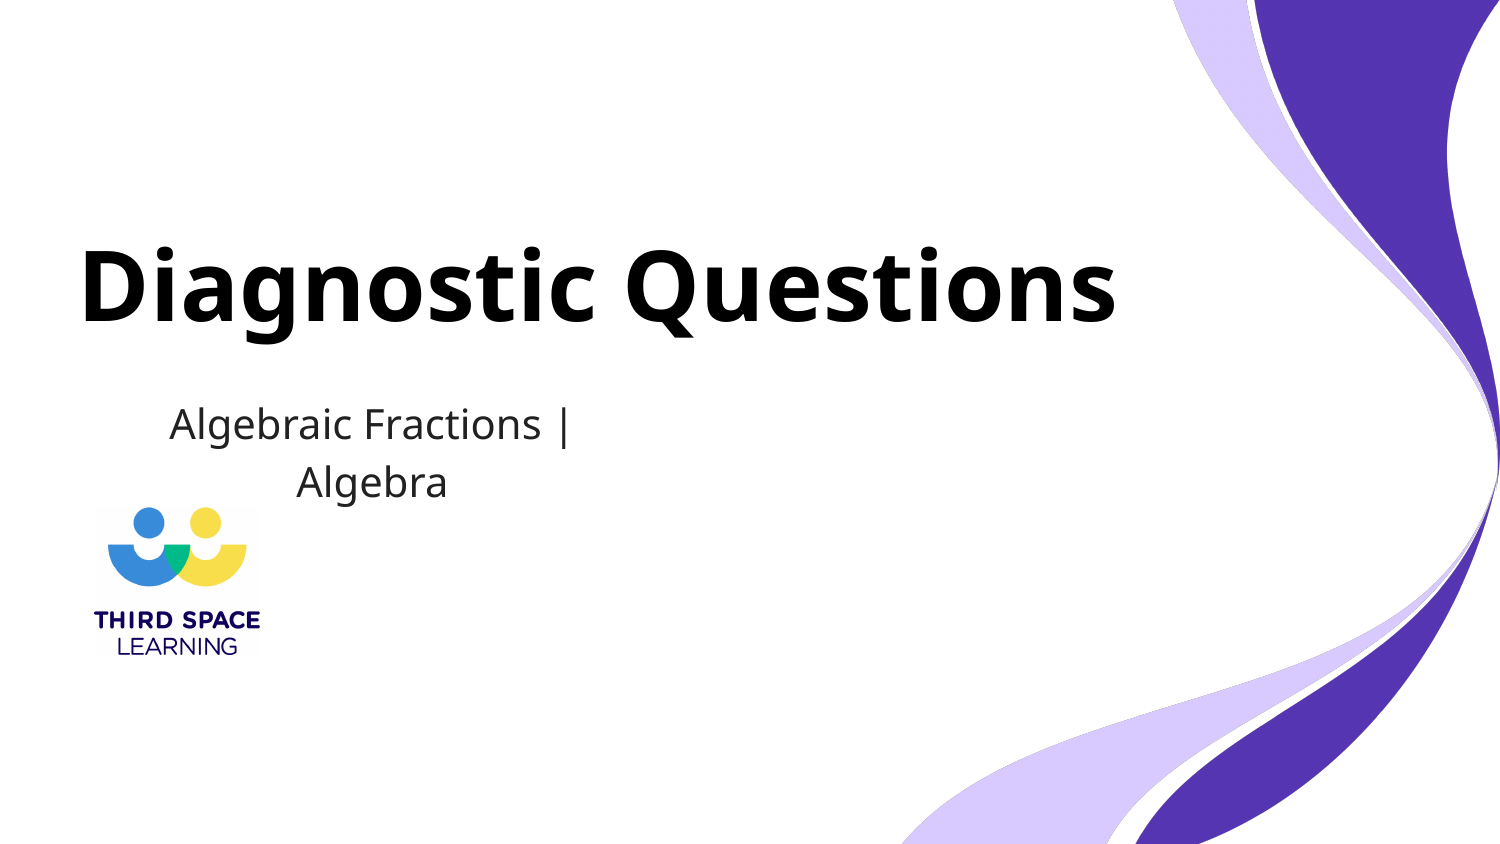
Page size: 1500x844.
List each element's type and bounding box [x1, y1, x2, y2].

picture [94, 507, 260, 655]
picture [901, 0, 1500, 844]
